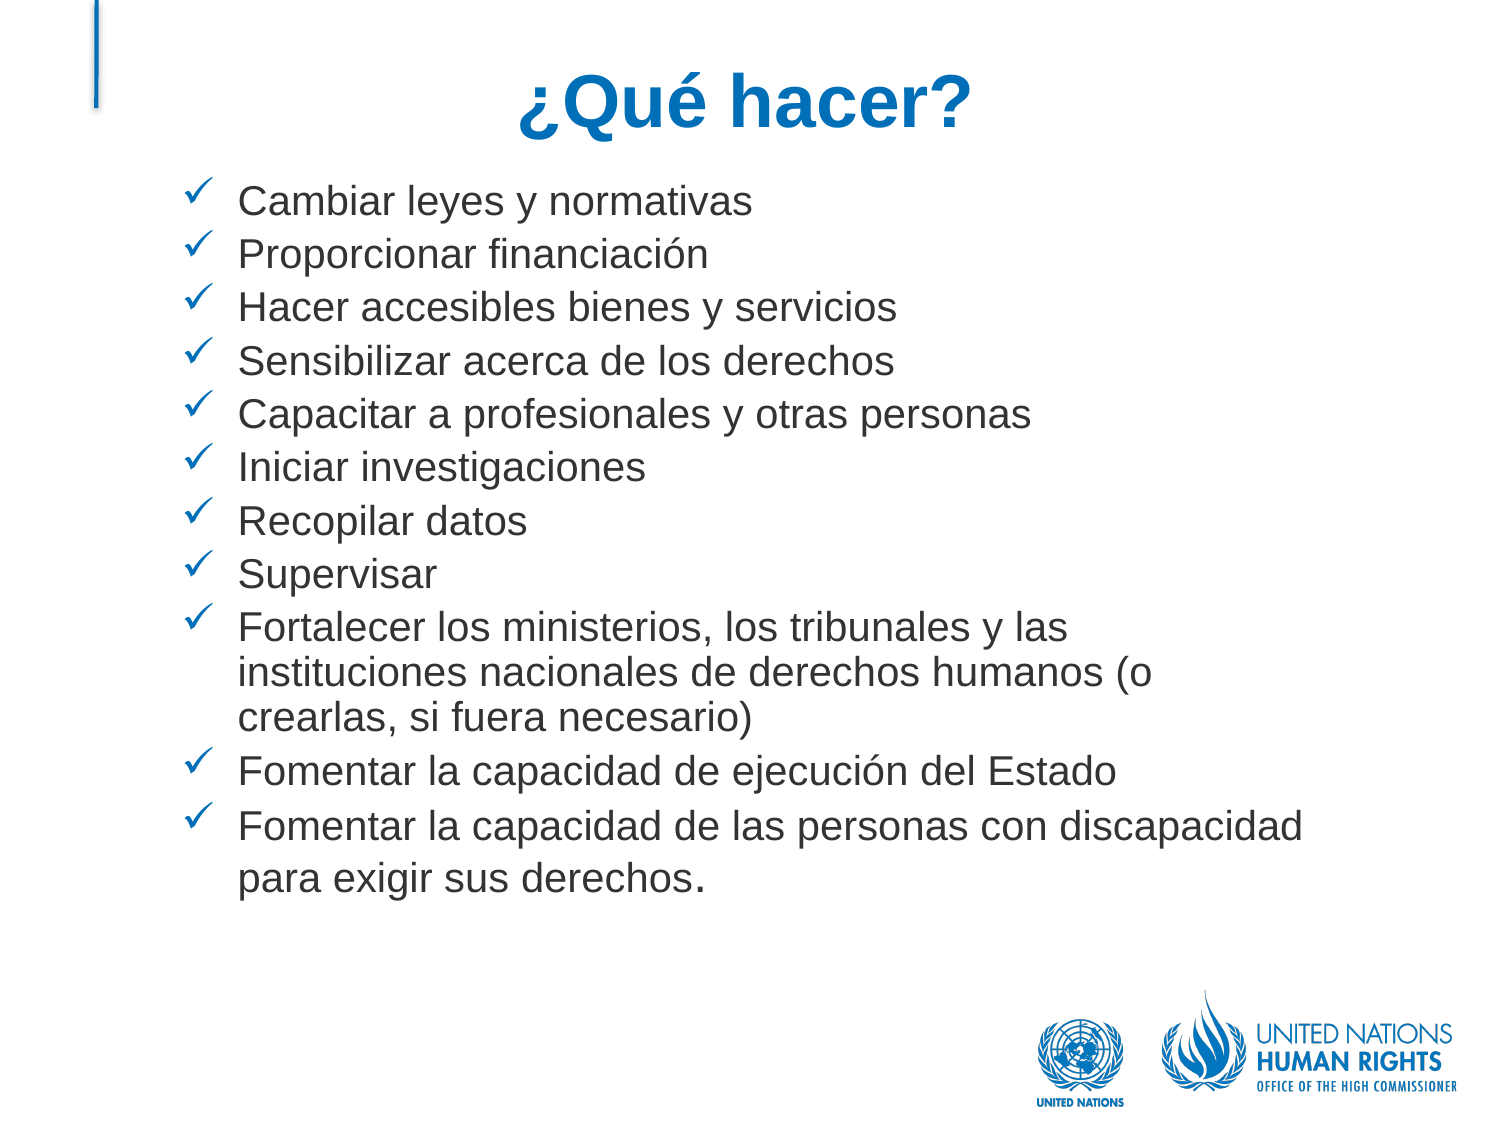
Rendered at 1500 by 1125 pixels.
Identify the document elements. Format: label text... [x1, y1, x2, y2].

picture [1037, 990, 1457, 1107]
text_box Cambiar leyes y normativas Proporcionar financiación Hacer accesibles bienes y servicios Sensibilizar acerca de los derechos Capacitar a profesionales y otras personas Iniciar investigaciones Recopilar datos Supervisar Fortalecer los ministerios, los tribunales y las instituciones nacionales de derechos humanos (o crearlas, si fuera necesario) Fomentar la capacidad de ejecución del Estado Fomentar la capacidad de las personas con discapacidad para exigir sus derechos. [166, 171, 1325, 939]
title ¿Qué hacer? [55, 45, 1437, 224]
